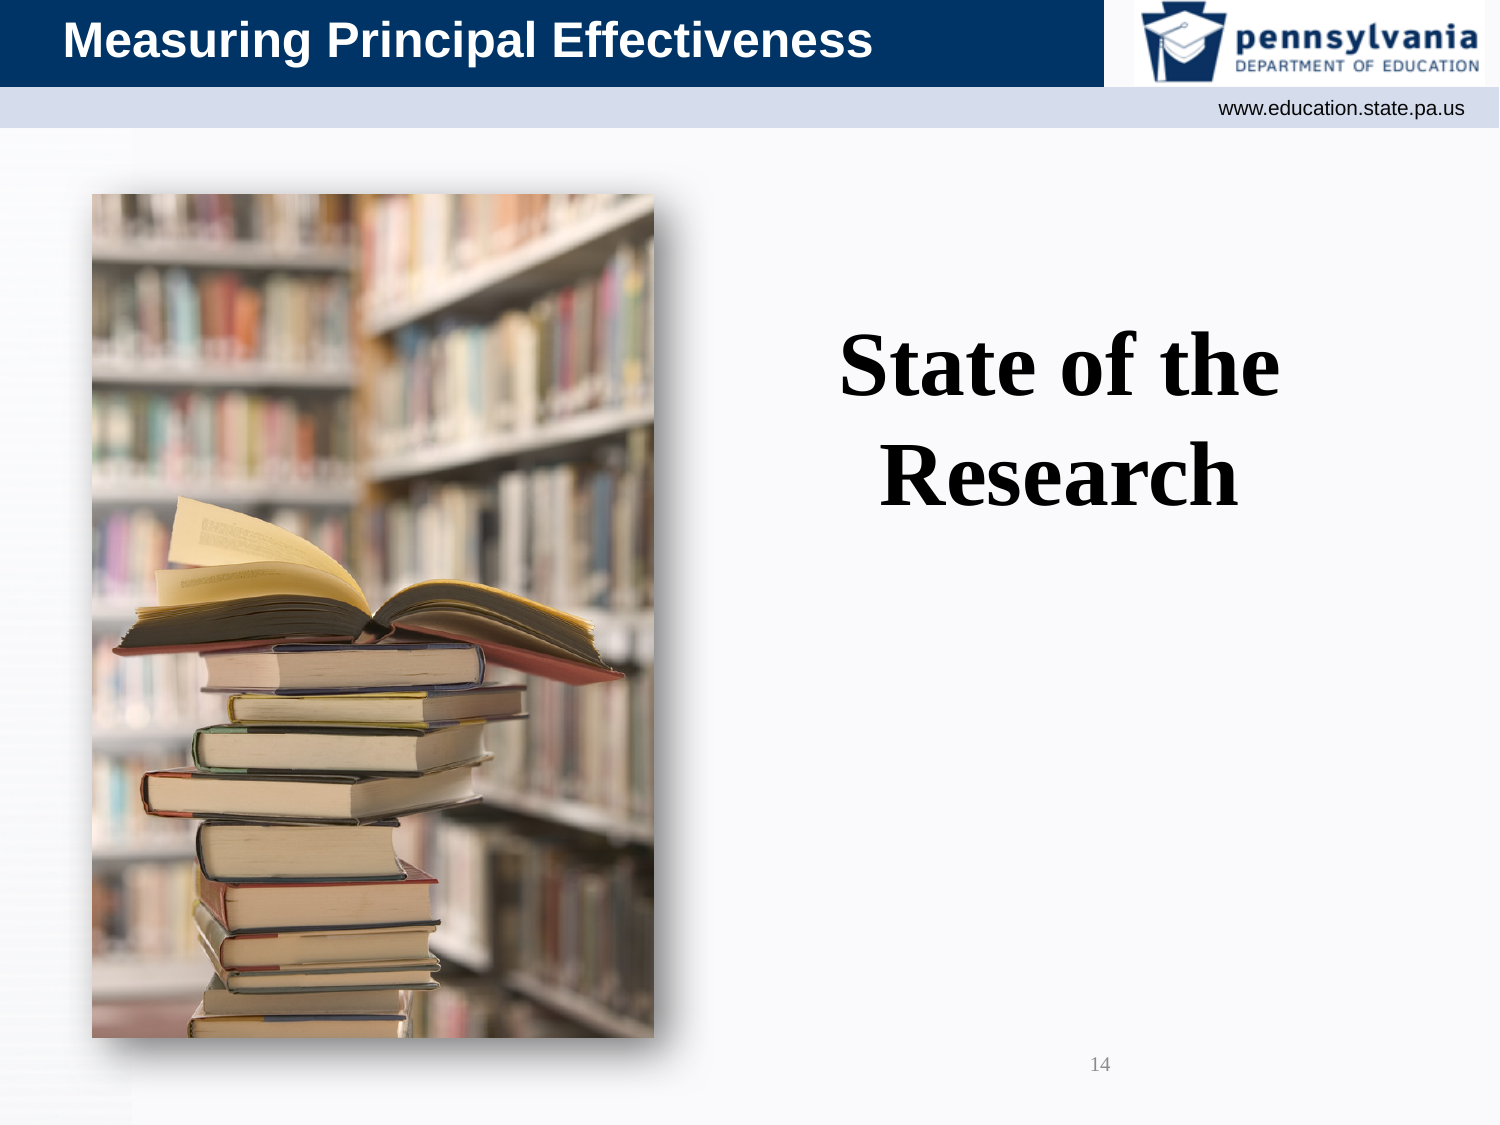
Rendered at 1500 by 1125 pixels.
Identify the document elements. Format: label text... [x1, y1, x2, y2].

picture [0, 0, 1500, 1125]
slide_number 14 [1074, 1042, 1425, 1103]
text_box State of the Research [702, 296, 1449, 538]
